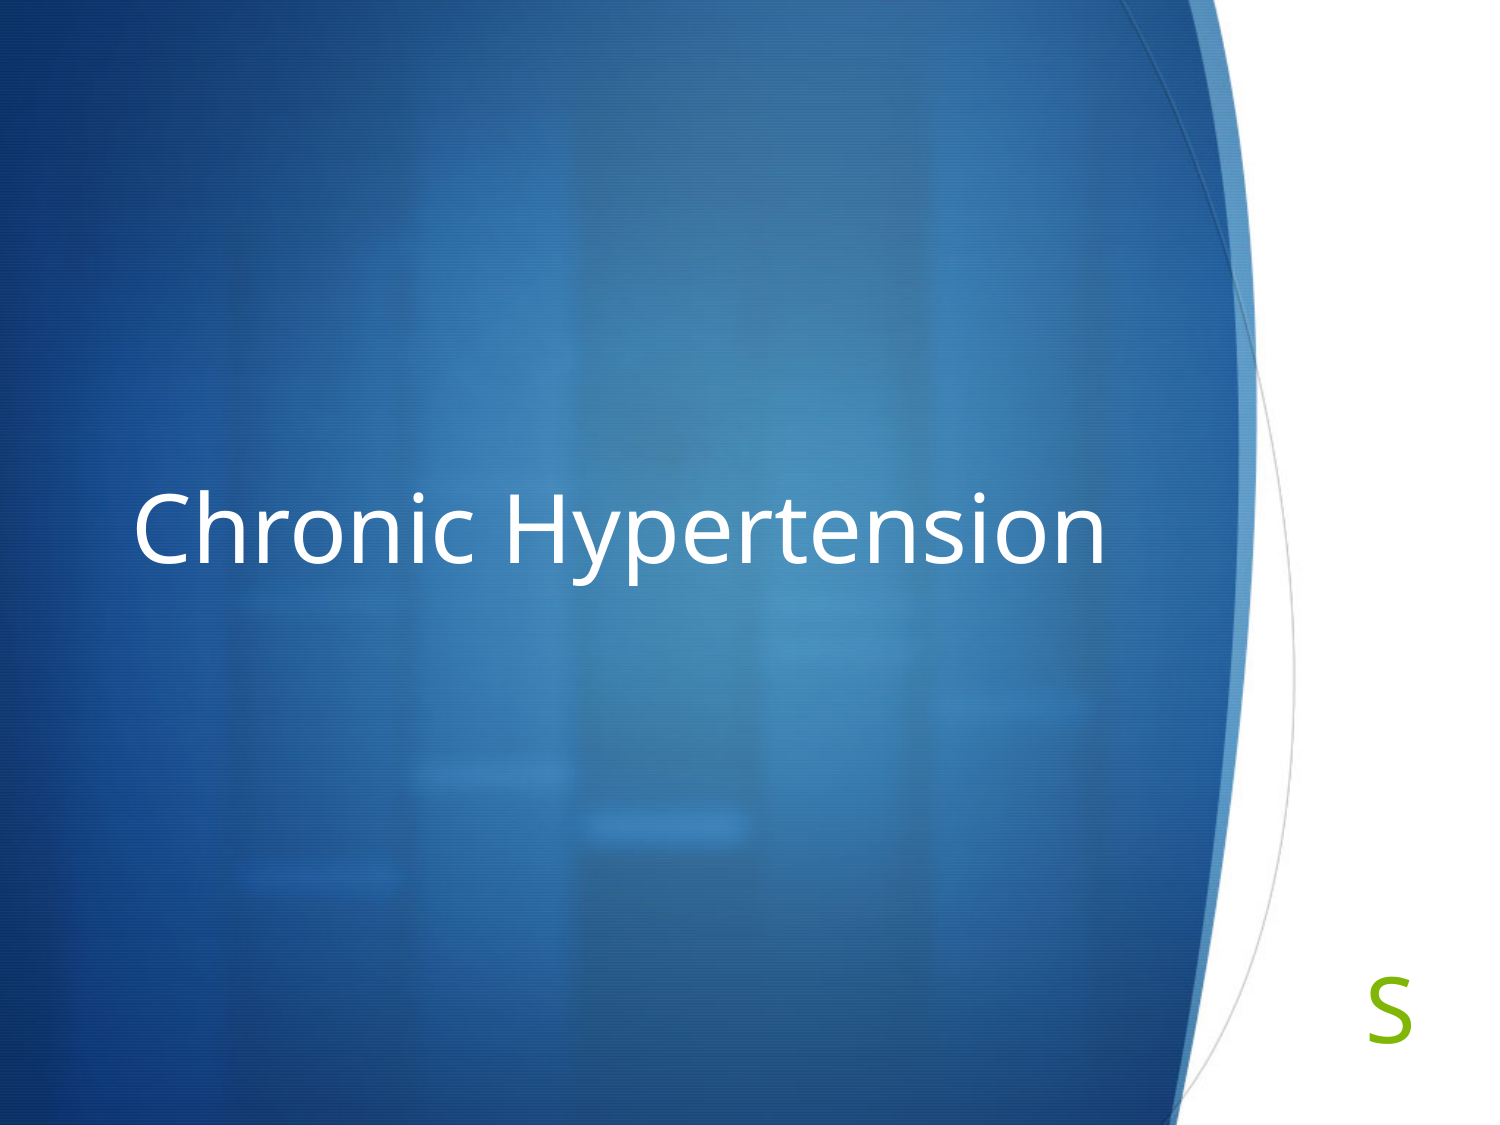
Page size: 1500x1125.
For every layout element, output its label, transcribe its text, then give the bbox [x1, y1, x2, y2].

title Chronic Hypertension [75, 366, 1125, 591]
picture [0, 0, 1500, 1125]
